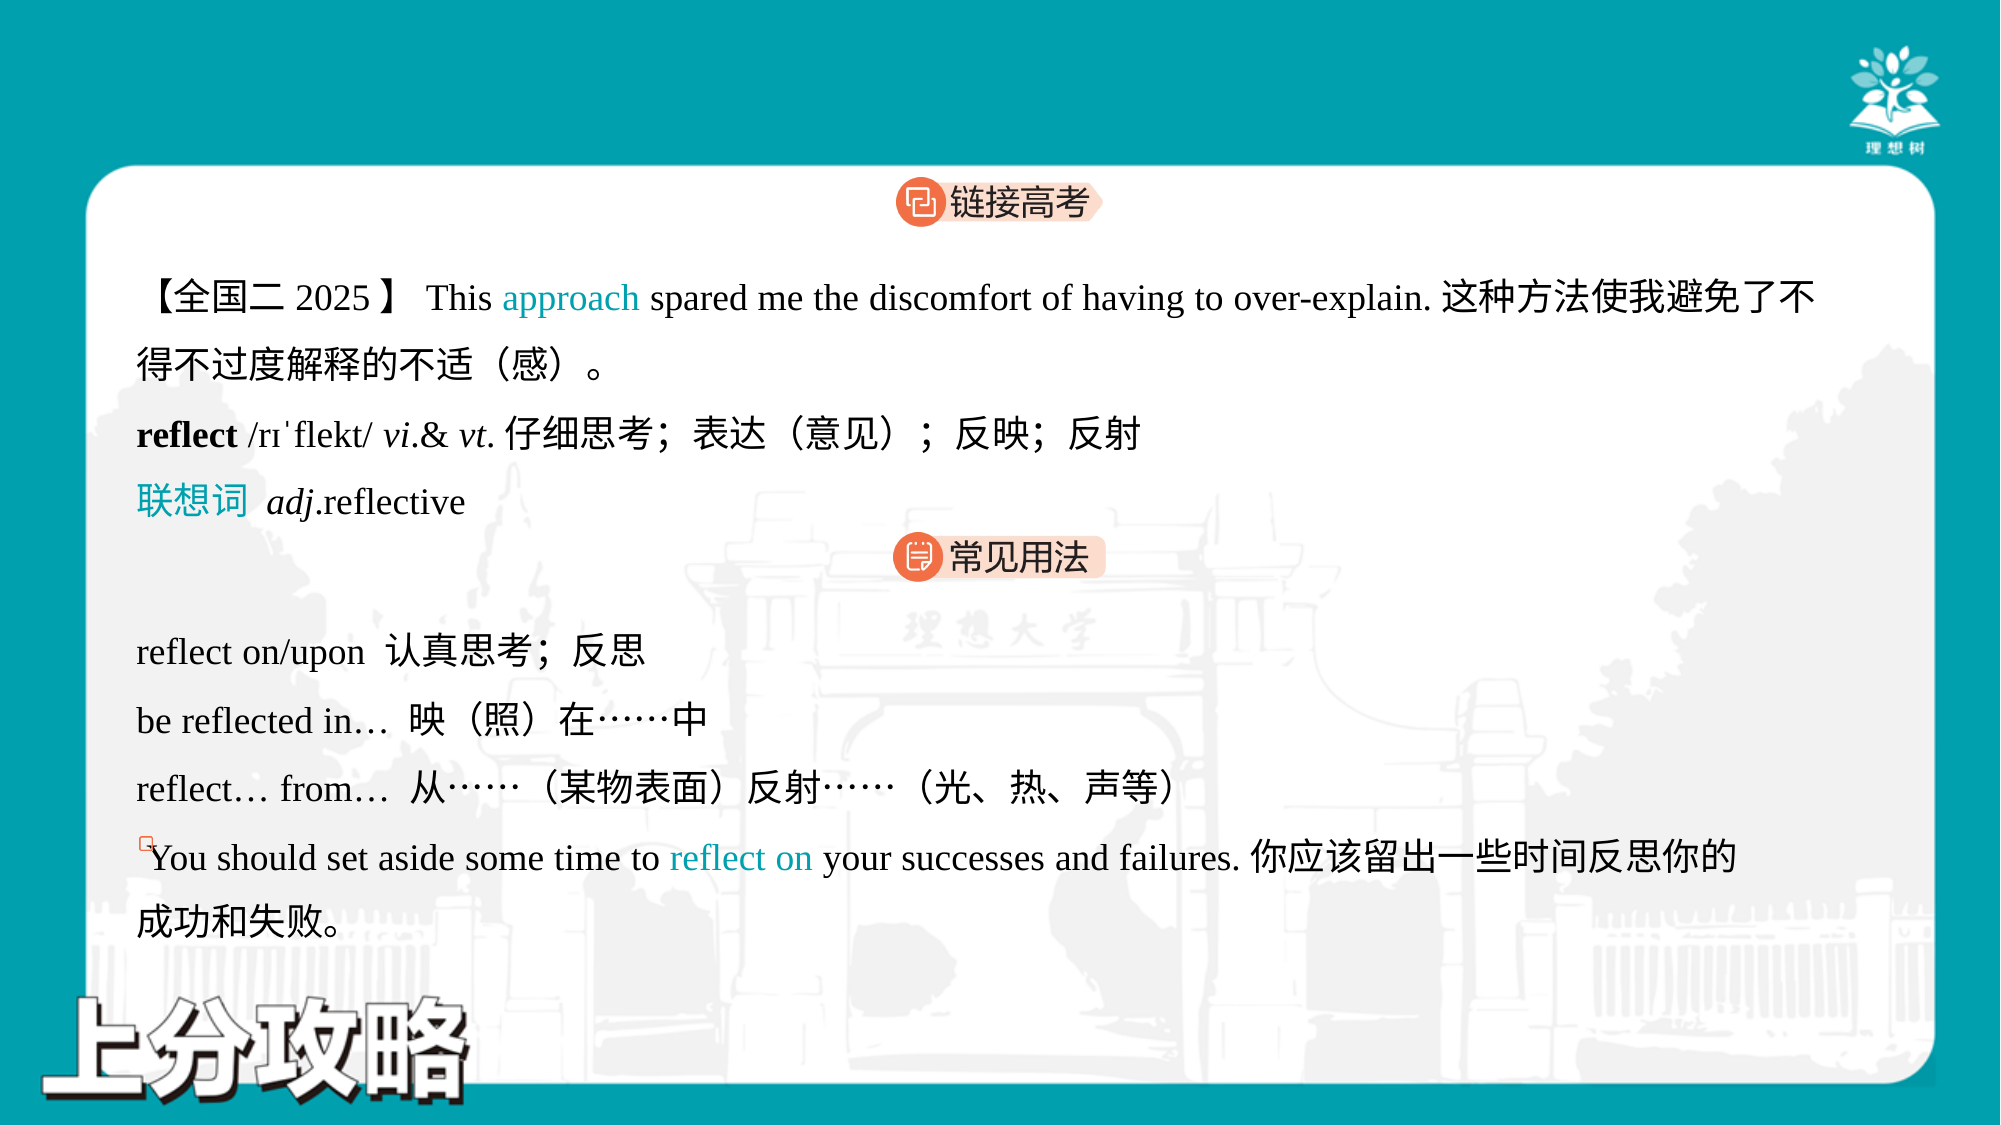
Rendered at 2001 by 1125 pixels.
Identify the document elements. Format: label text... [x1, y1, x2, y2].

picture [0, 0, 2000, 1125]
text_box 【全国二2025】This approach spared me the discomfort of having to over-explain.这种方法使我避免了不 得不过度解释的不适（感）。 reflect /rɪˈflekt/ vi.& vt.仔细思考；表达（意见）；反映；反射 联想词 adj.reflective#11 [136, 249, 1865, 514]
text_box reflect on/upon 认真思考；反思 be reflected in… 映（照）在……中 reflect… from… 从……（某物表面）反射……（光、热、声等） You should set aside some time to reflect on your successes and failures.你应该留出一些时间反思你的 成功和失败。#16 [136, 603, 1865, 936]
